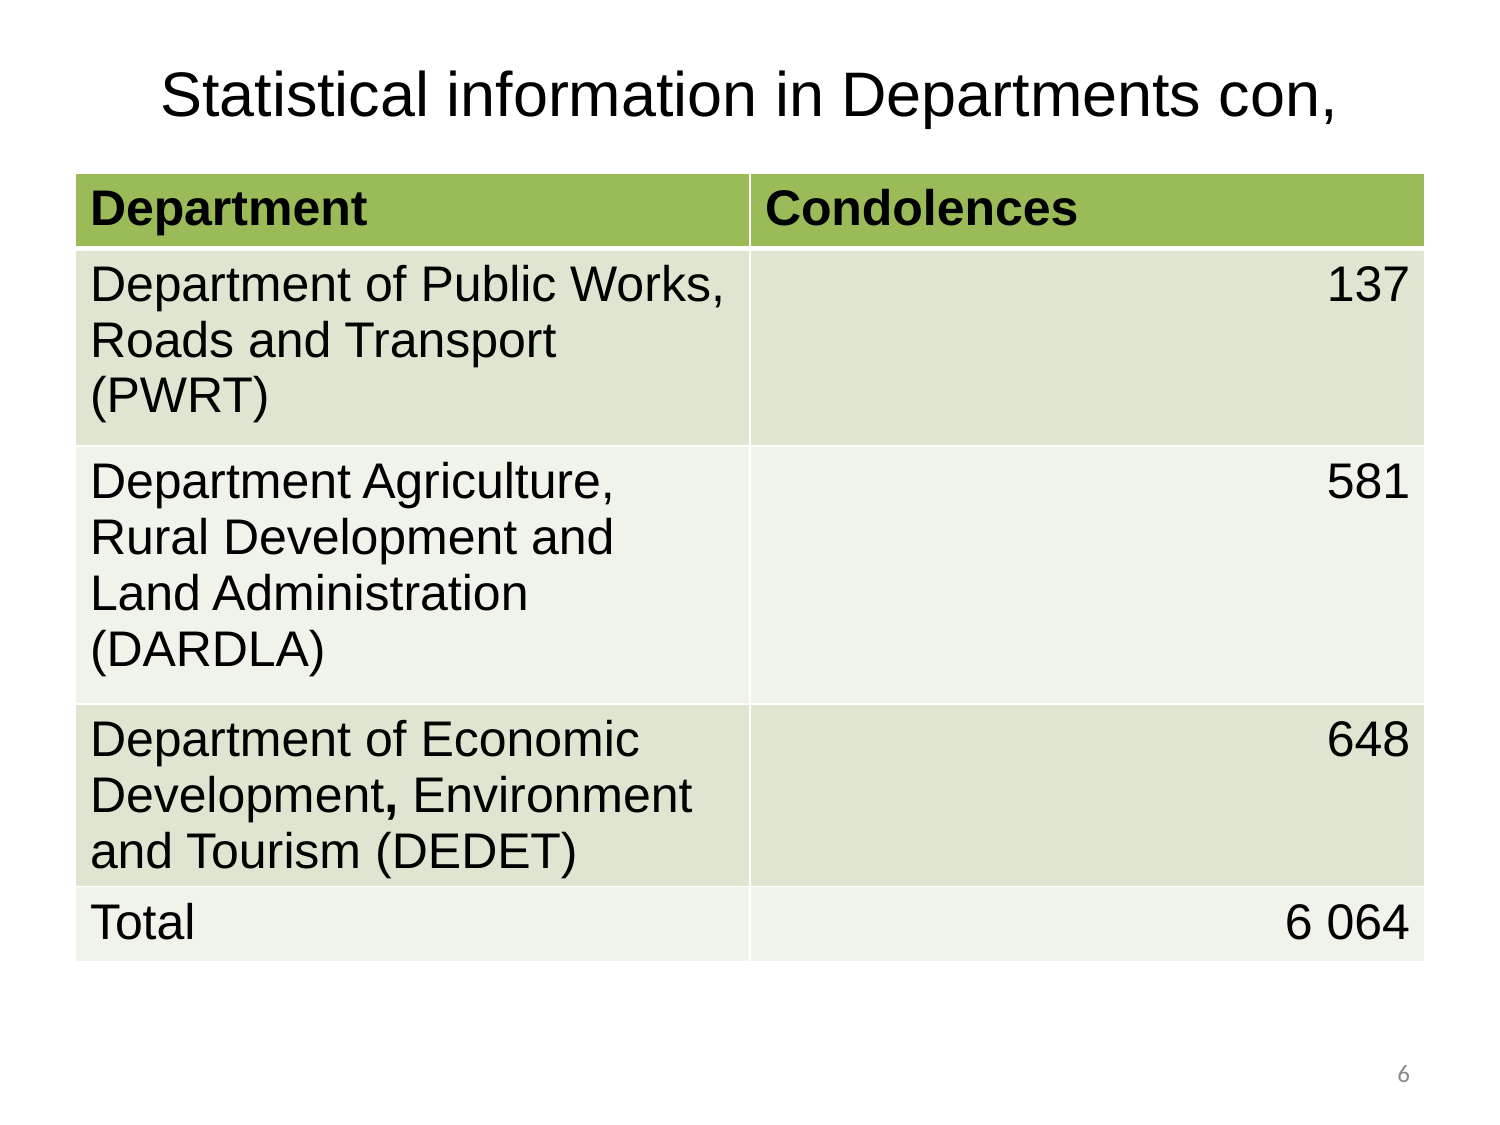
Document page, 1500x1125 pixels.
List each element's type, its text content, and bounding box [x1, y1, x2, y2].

table_cell 648 [751, 705, 1424, 886]
title Statistical information in Departments con, [75, 45, 1425, 138]
table_cell Department Agriculture, Rural Development and Land Administration (DARDLA) [76, 447, 749, 703]
table_header Department [76, 174, 749, 246]
table_cell Department of Economic Development, Environment and Tourism (DEDET) [76, 705, 749, 886]
table_header Condolences [751, 174, 1424, 246]
table_cell 137 [751, 251, 1424, 445]
table_cell Department of Public Works, Roads and Transport (PWRT) [76, 251, 749, 445]
table_cell 6 064 [751, 887, 1424, 961]
table_cell Total [76, 887, 749, 961]
table_cell 581 [751, 447, 1424, 703]
slide_number 6 [1074, 1042, 1425, 1103]
